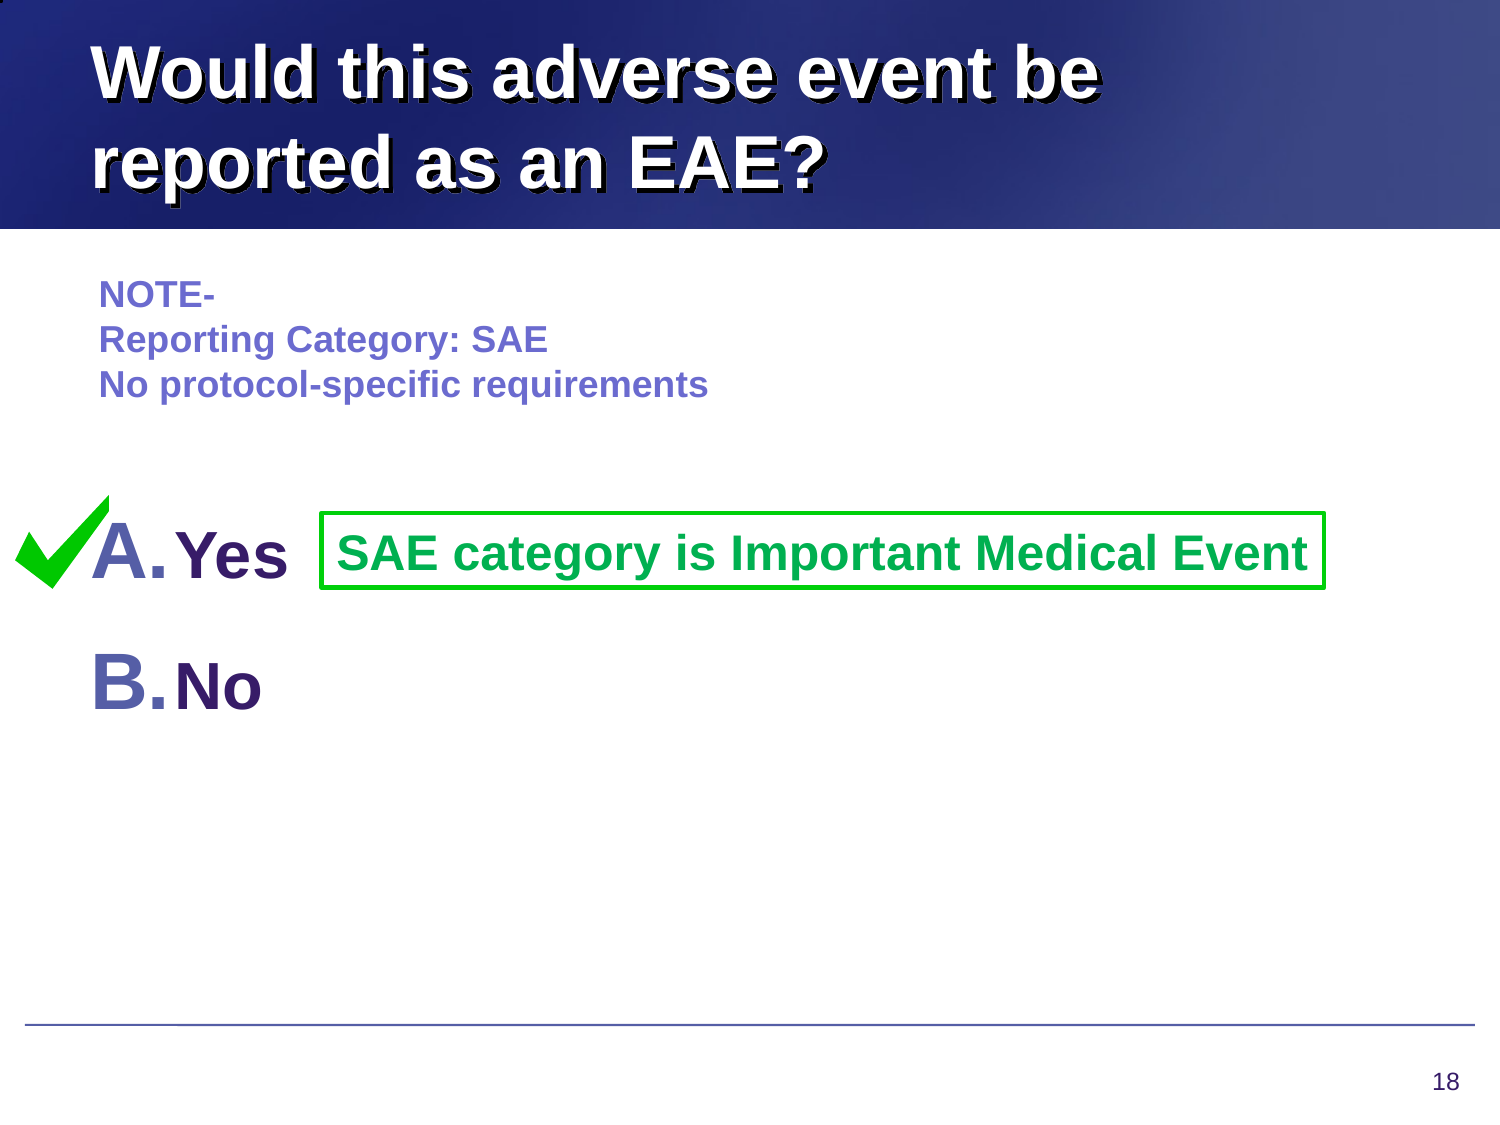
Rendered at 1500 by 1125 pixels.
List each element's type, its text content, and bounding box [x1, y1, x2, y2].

text_box NOTE- Reporting Category: SAE No protocol-specific requirements [84, 262, 740, 413]
picture [0, 0, 1500, 229]
slide_number 18 [1137, 1037, 1476, 1104]
title Would this adverse event be reported as an EAE? [74, 1, 1426, 226]
text_box SAE category is Important Medical Event [321, 512, 1325, 588]
text_box [15, 495, 109, 589]
list Yes No [74, 503, 751, 952]
